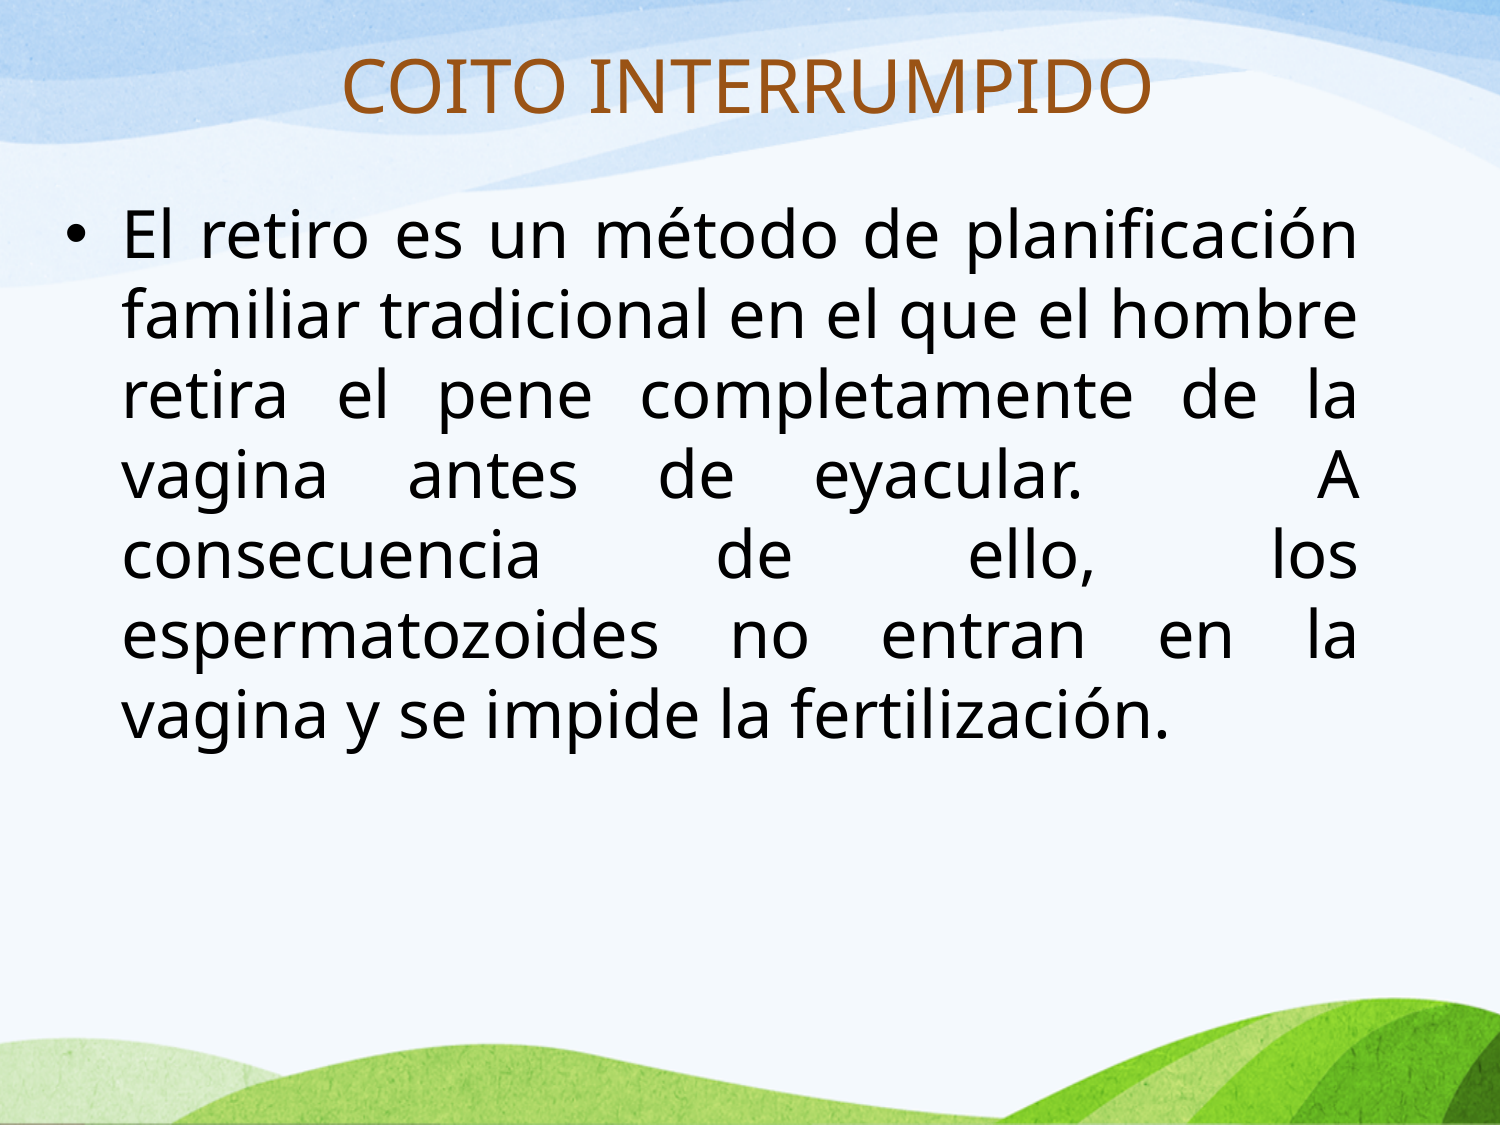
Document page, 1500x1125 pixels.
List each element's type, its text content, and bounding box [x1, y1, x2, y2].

list El retiro es un método de planificación familiar tradicional en el que el hombre retira el pene completamente de la vagina antes de eyacular. A consecuencia de ello, los espermatozoides no entran en la vagina y se impide la fertilización. [49, 184, 1376, 1031]
title COITO INTERRUMPIDO [49, 37, 1446, 138]
picture [0, 0, 1500, 1125]
